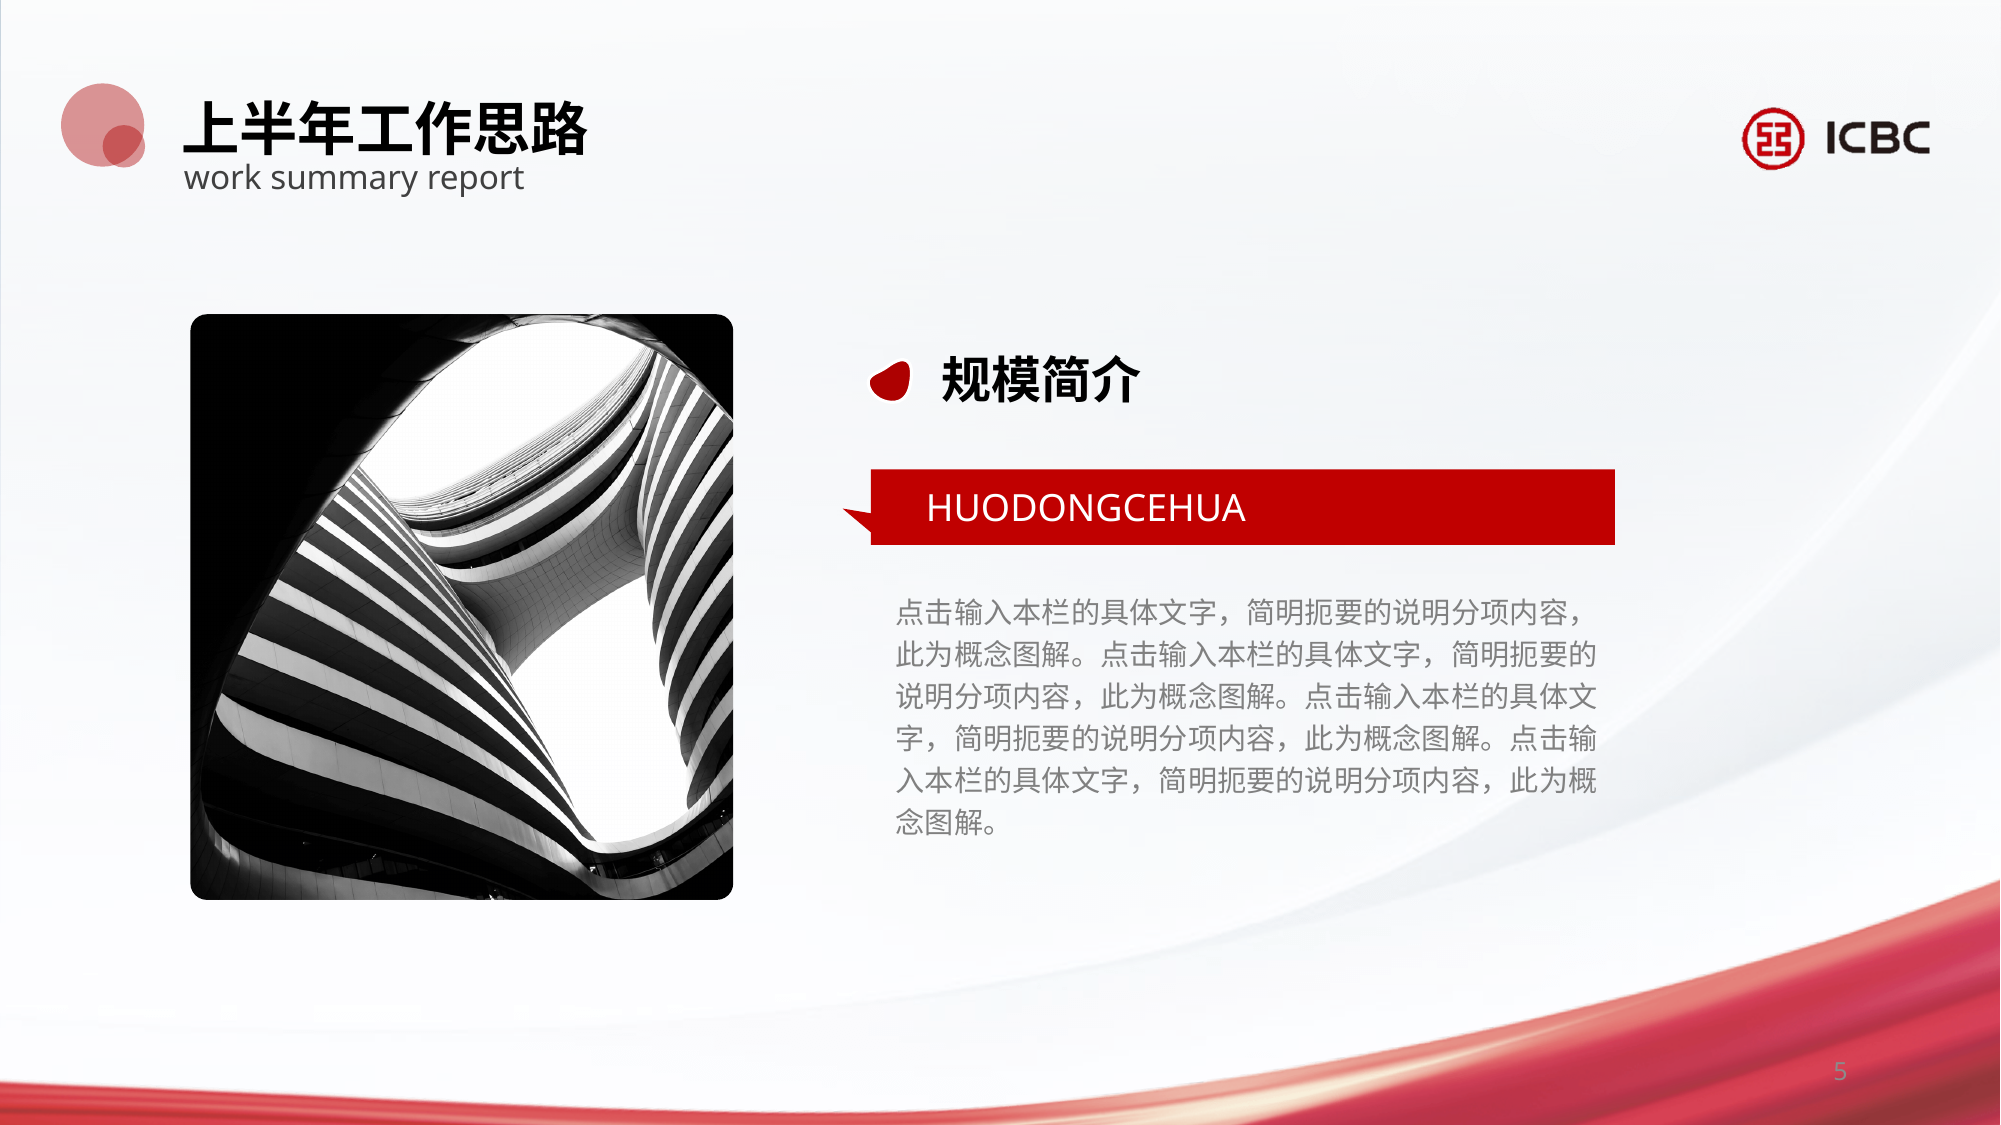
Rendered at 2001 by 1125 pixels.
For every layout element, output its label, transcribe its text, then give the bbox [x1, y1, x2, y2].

text_box HUODONGCEHUA [911, 476, 1575, 537]
text_box work summary report [169, 148, 541, 204]
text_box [61, 83, 146, 168]
text_box [867, 358, 913, 404]
text_box 上半年工作思路 [166, 84, 709, 170]
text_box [1645, 70, 2000, 177]
text_box [189, 313, 735, 901]
text_box 点击输入本栏的具体文字，简明扼要的说明分项内容，此为概念图解。点击输入本栏的具体文字，简明扼要的说明分项内容，此为概念图解。点击输入本栏的具体文字，简明扼要的说明分项内容，此为概念图解。点击输入本栏的具体文字，简明扼要的说明分项内容，此为概念图解。 [880, 580, 1619, 889]
text_box [838, 468, 1616, 546]
text_box [1, 0, 2000, 952]
text_box 规模简介 [926, 338, 1186, 418]
picture [0, 0, 2001, 1125]
